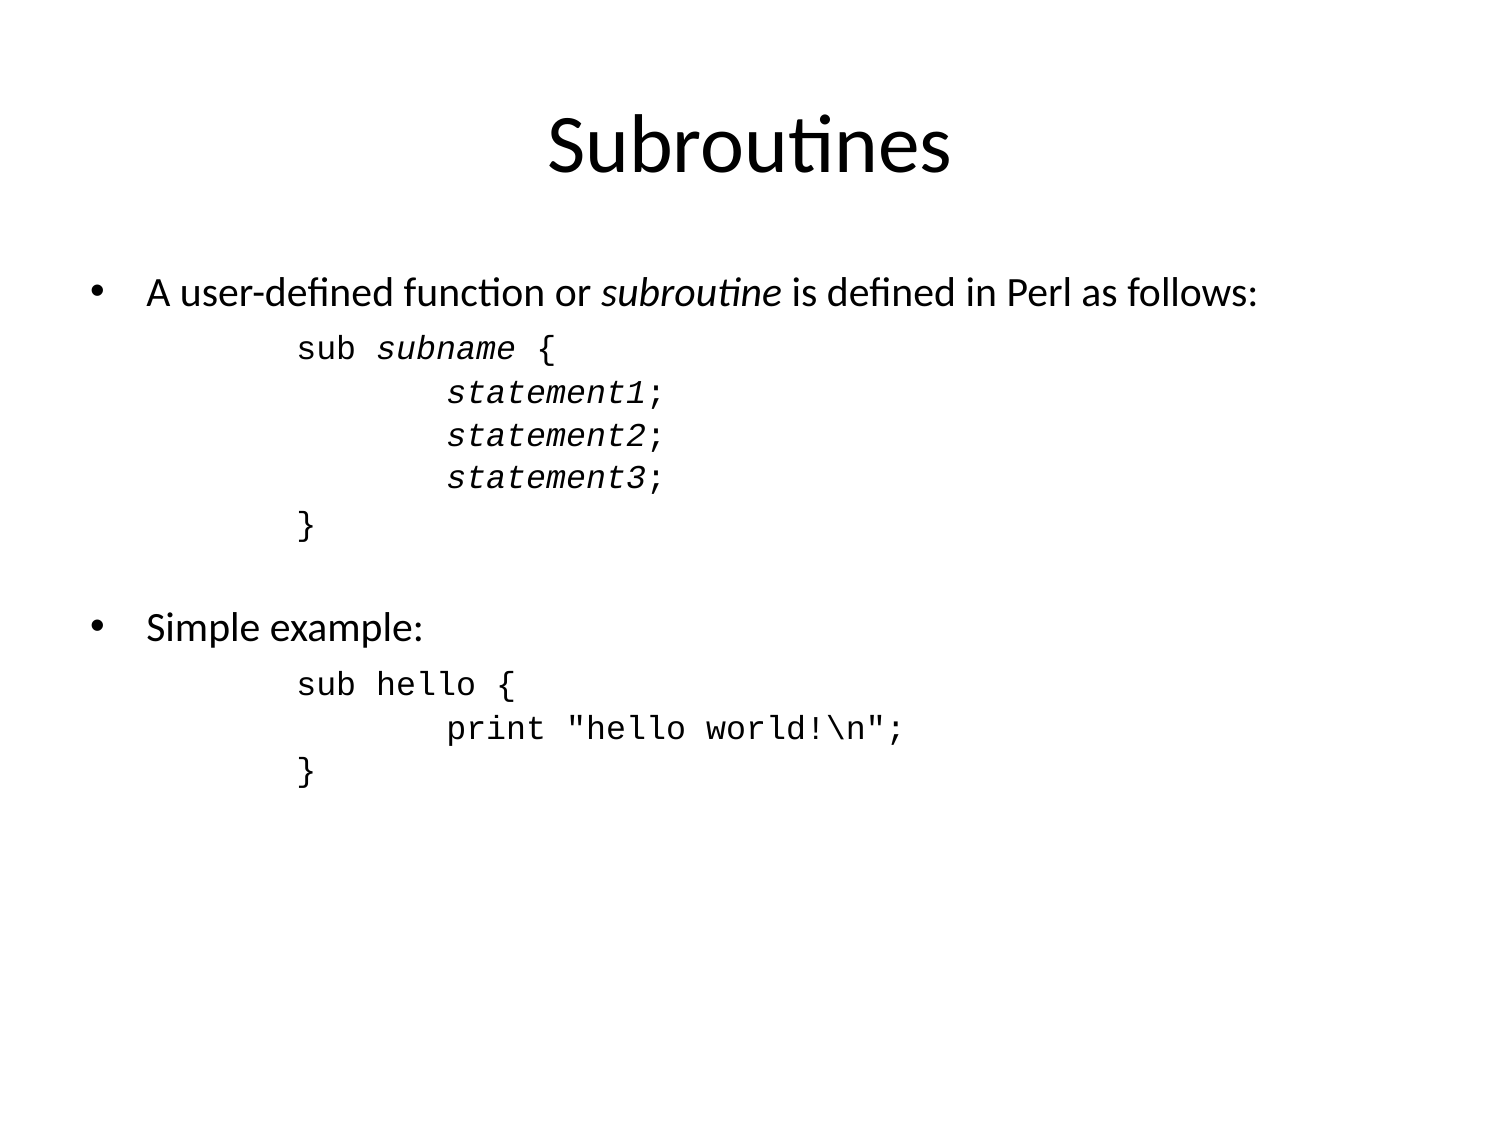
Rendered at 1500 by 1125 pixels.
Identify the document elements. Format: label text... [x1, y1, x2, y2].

title Subroutines [75, 45, 1425, 233]
list A user-defined function or subroutine is defined in Perl as follows: sub subname { statement1; statement2; statement3; } Simple example: sub hello { print "hello world!\n"; } [75, 262, 1425, 1005]
